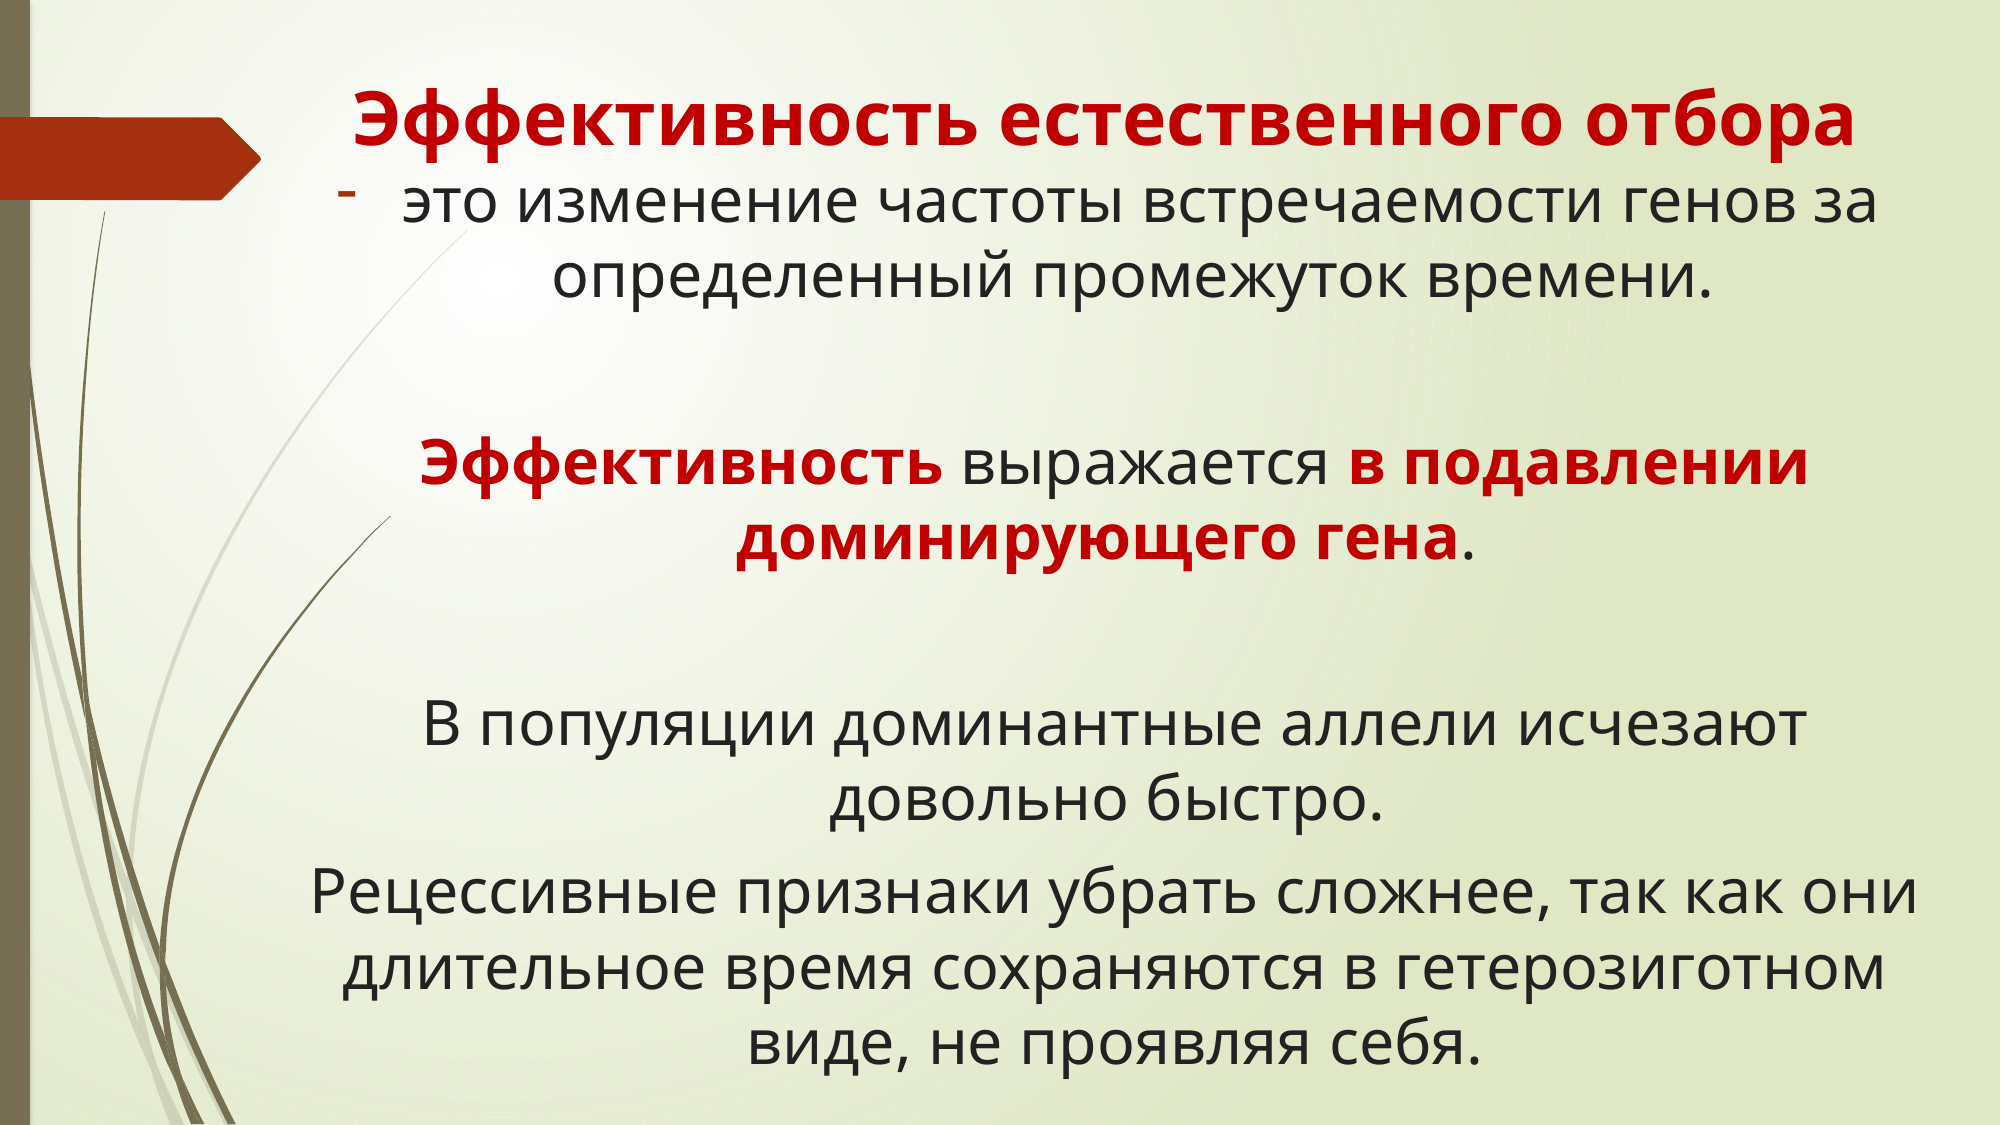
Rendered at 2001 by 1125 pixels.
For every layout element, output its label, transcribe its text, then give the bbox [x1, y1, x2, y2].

title Эффективность естественного отбора [250, 62, 1980, 206]
list это изменение частоты встречаемости генов за определенный промежуток времени. Эффективность выражается в подавлении доминирующего гена. В популяции доминантные аллели исчезают довольно быстро. Рецессивные признаки убрать сложнее, так как они длительное время сохраняются в гетерозиготном виде, не проявляя себя. [290, 152, 1941, 1094]
